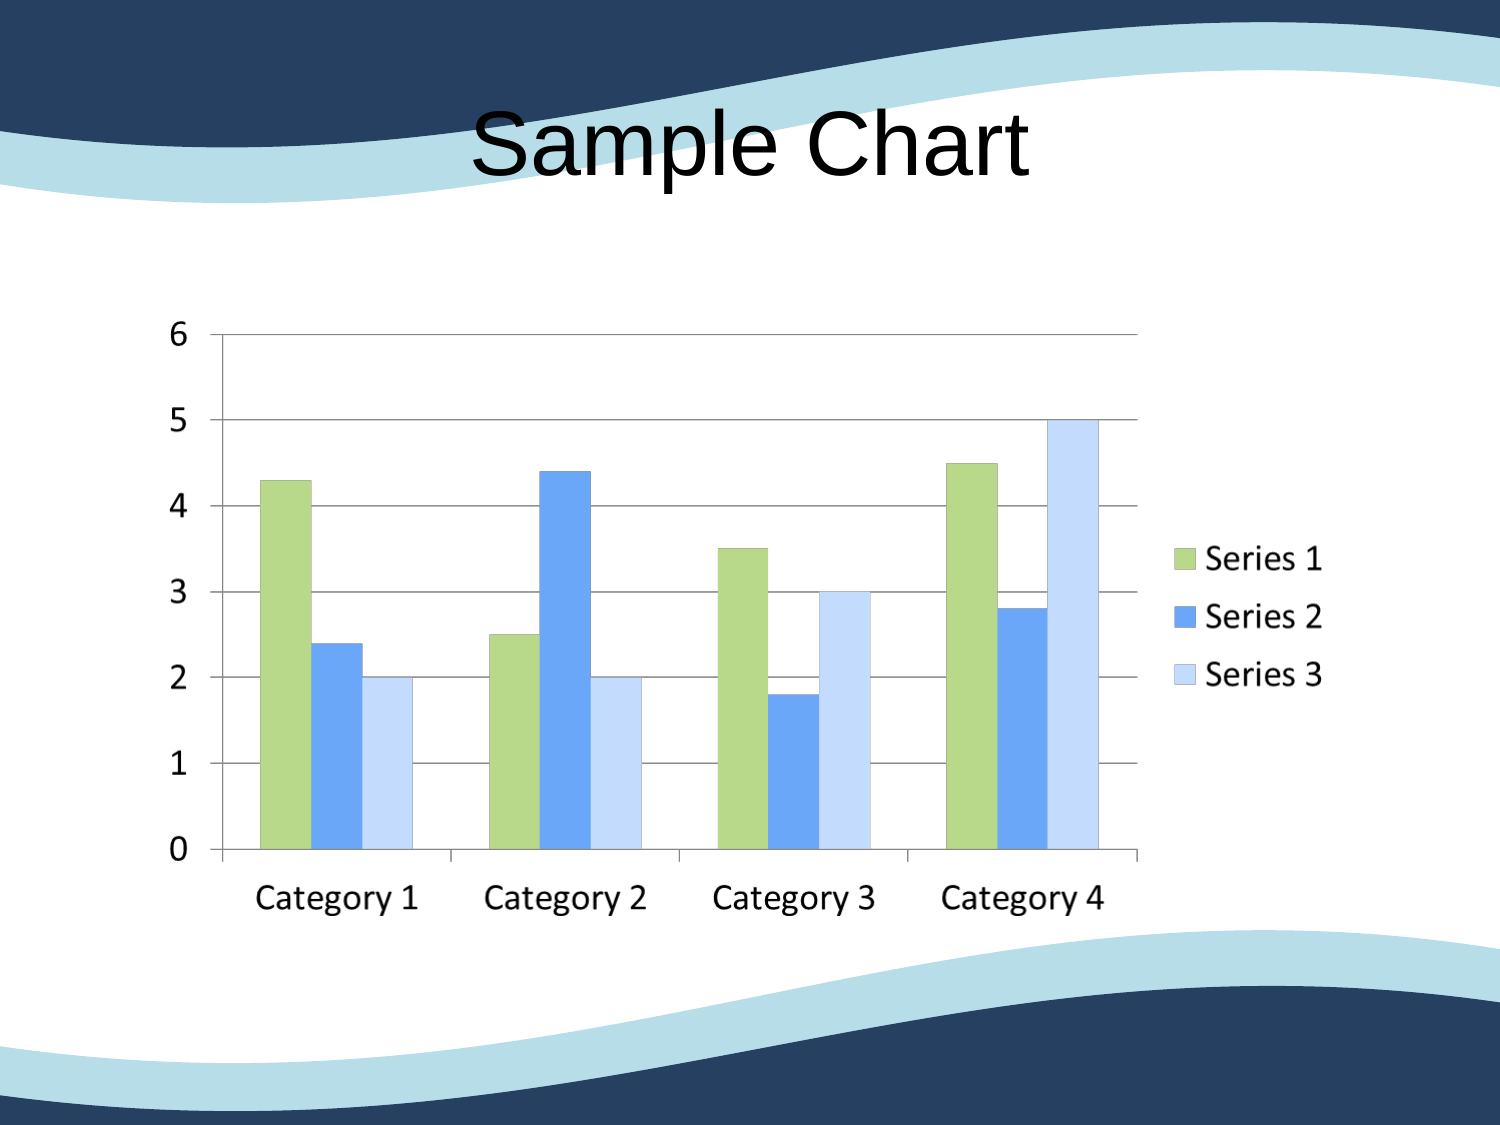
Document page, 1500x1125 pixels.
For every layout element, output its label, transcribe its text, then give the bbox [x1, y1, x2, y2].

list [147, 293, 1353, 942]
title Sample Chart [75, 45, 1425, 233]
